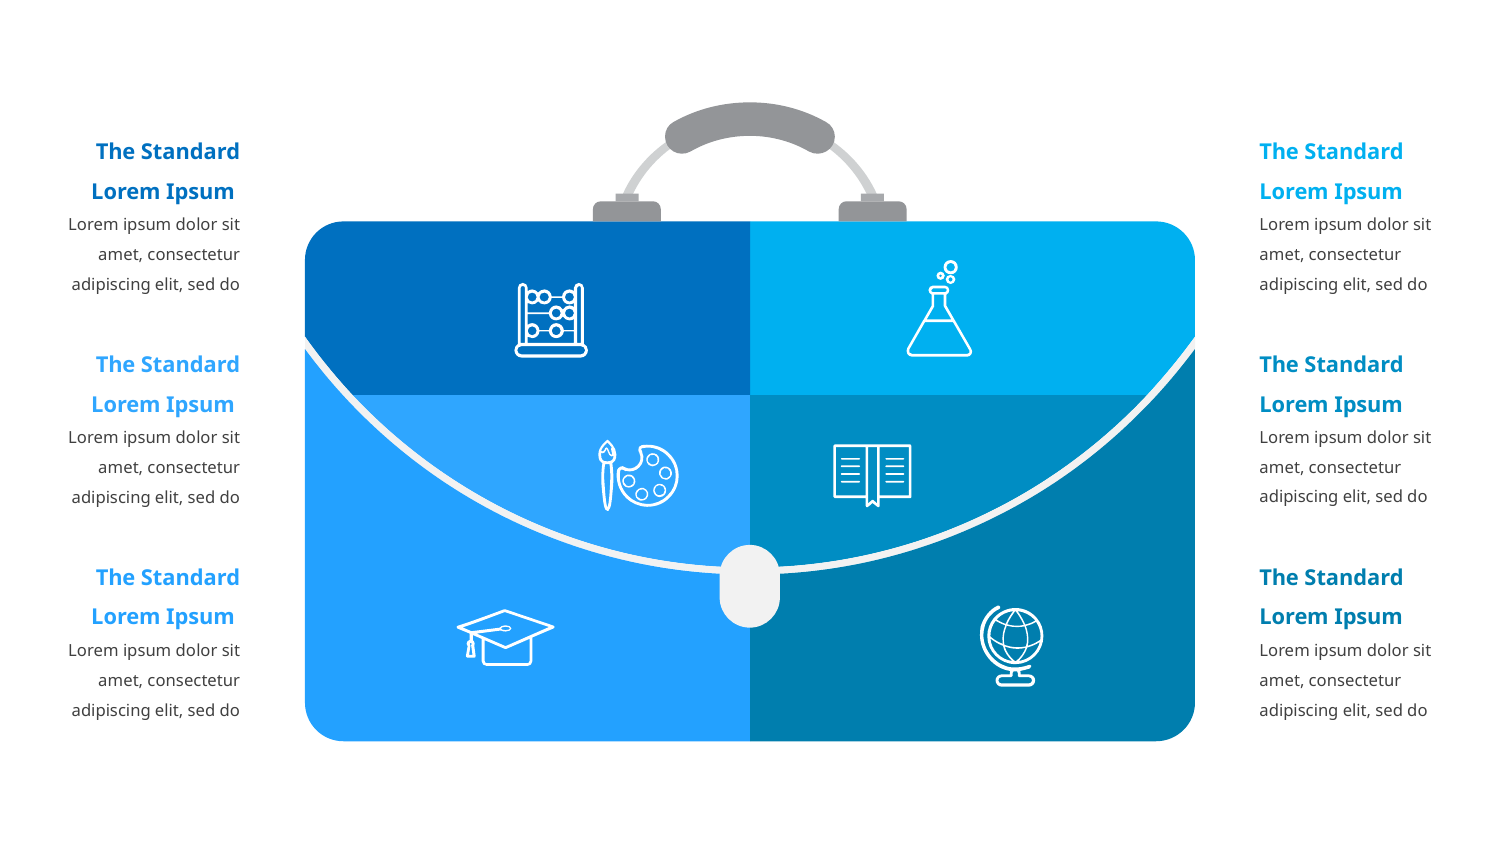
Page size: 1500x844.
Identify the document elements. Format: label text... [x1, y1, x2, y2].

text_box The Standard Lorem Ipsum Lorem ipsum dolor sit amet, consectetur adipiscing elit, sed do [62, 337, 241, 507]
text_box The Standard Lorem Ipsum Lorem ipsum dolor sit amet, consectetur adipiscing elit, sed do [1259, 337, 1438, 507]
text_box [304, 102, 1196, 742]
text_box The Standard Lorem Ipsum Lorem ipsum dolor sit amet, consectetur adipiscing elit, sed do [62, 124, 241, 294]
text_box The Standard Lorem Ipsum Lorem ipsum dolor sit amet, consectetur adipiscing elit, sed do [62, 550, 241, 720]
text_box The Standard Lorem Ipsum Lorem ipsum dolor sit amet, consectetur adipiscing elit, sed do [1259, 124, 1438, 294]
text_box The Standard Lorem Ipsum Lorem ipsum dolor sit amet, consectetur adipiscing elit, sed do [1259, 550, 1438, 720]
